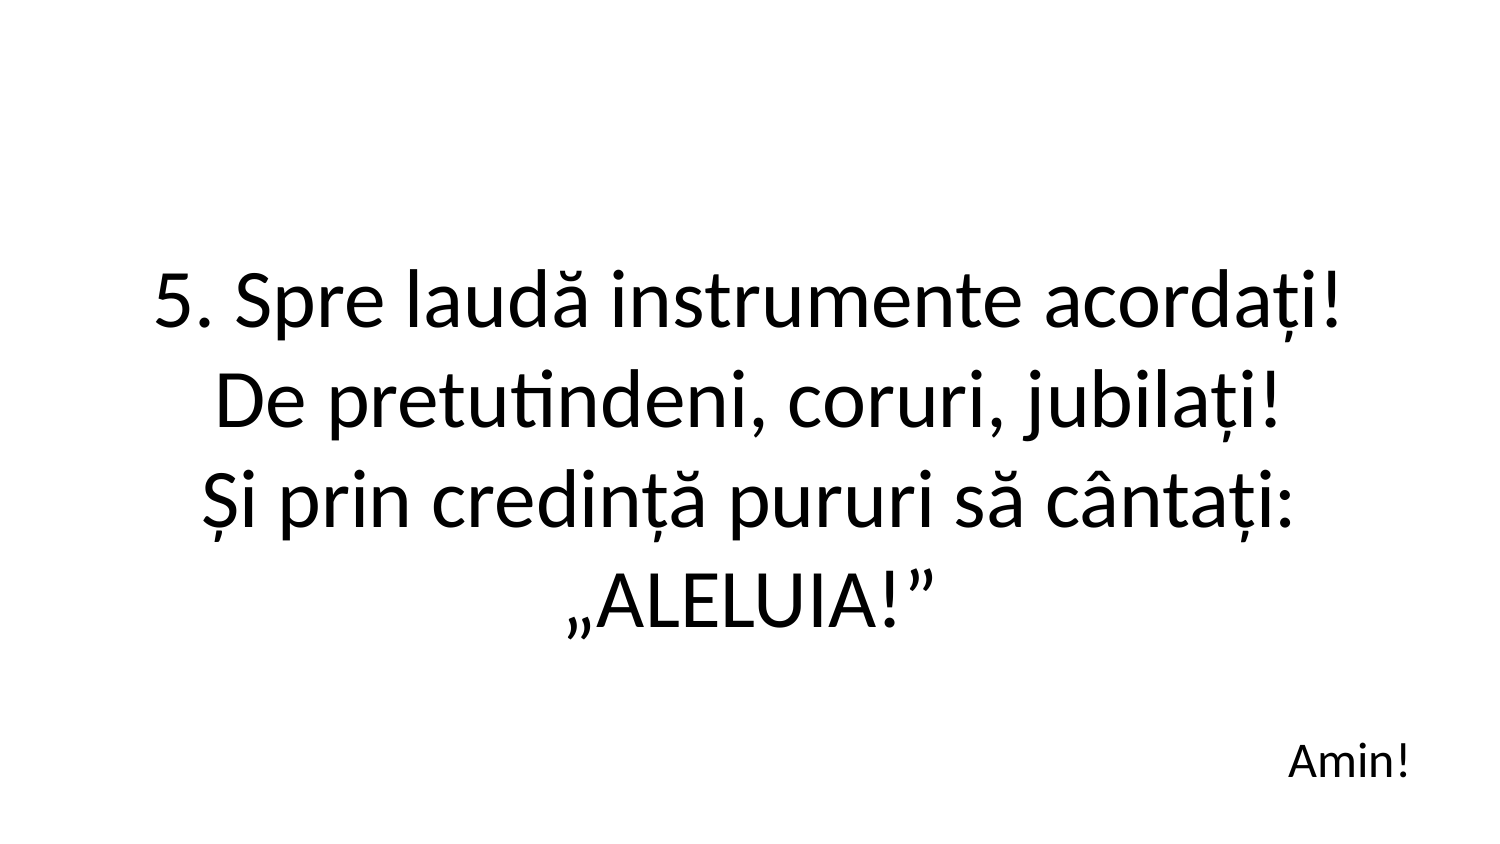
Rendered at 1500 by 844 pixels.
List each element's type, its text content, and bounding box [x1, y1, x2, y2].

text_box Amin! [1273, 674, 1427, 795]
text_box 5. Spre laudă instrumente acordați! De pretutindeni, coruri, jubilați! Și prin credință pururi să cântați: „ALELUIA!” [138, 192, 1362, 652]
